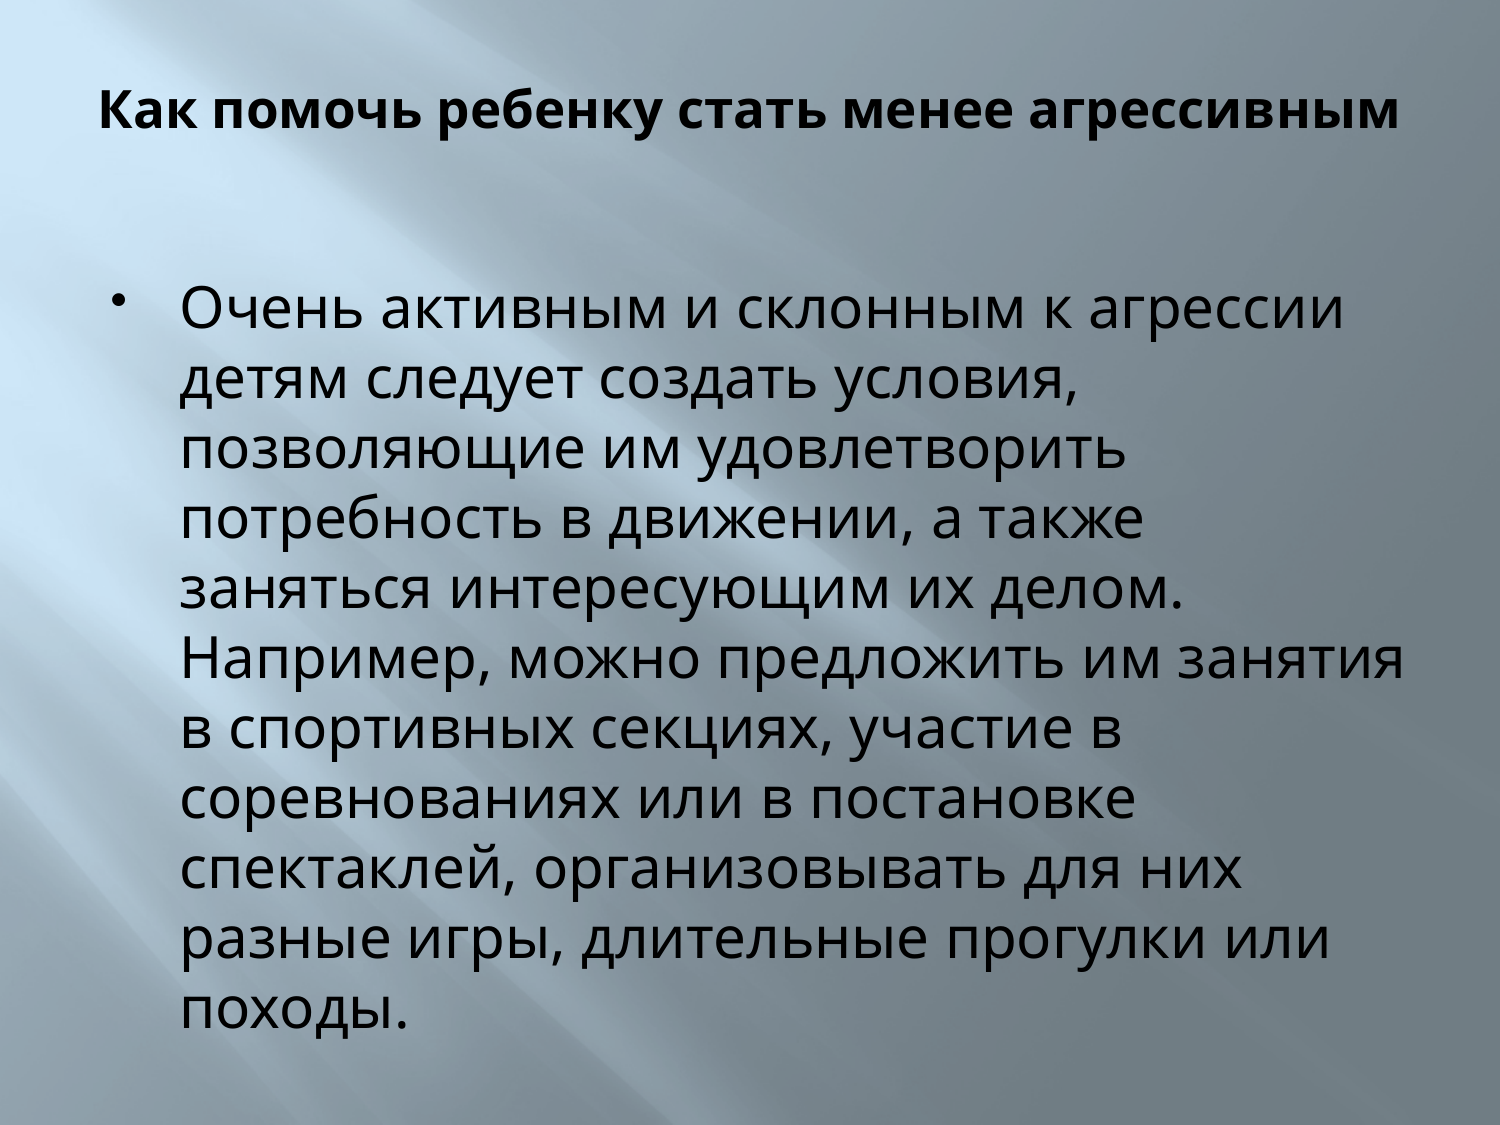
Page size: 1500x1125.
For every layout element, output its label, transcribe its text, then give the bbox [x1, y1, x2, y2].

title Как помочь ребенку стать менее агрессивным [75, 45, 1425, 233]
list Очень активным и склонным к агрессии детям следует создать условия, позволяющие им удовлетворить потребность в движении, а также заняться интересующим их делом. Например, можно предложить им занятия в спортивных секциях, участие в соревнованиях или в постановке спектаклей, организовывать для них разные игры, длительные прогулки или походы. [75, 262, 1425, 1035]
